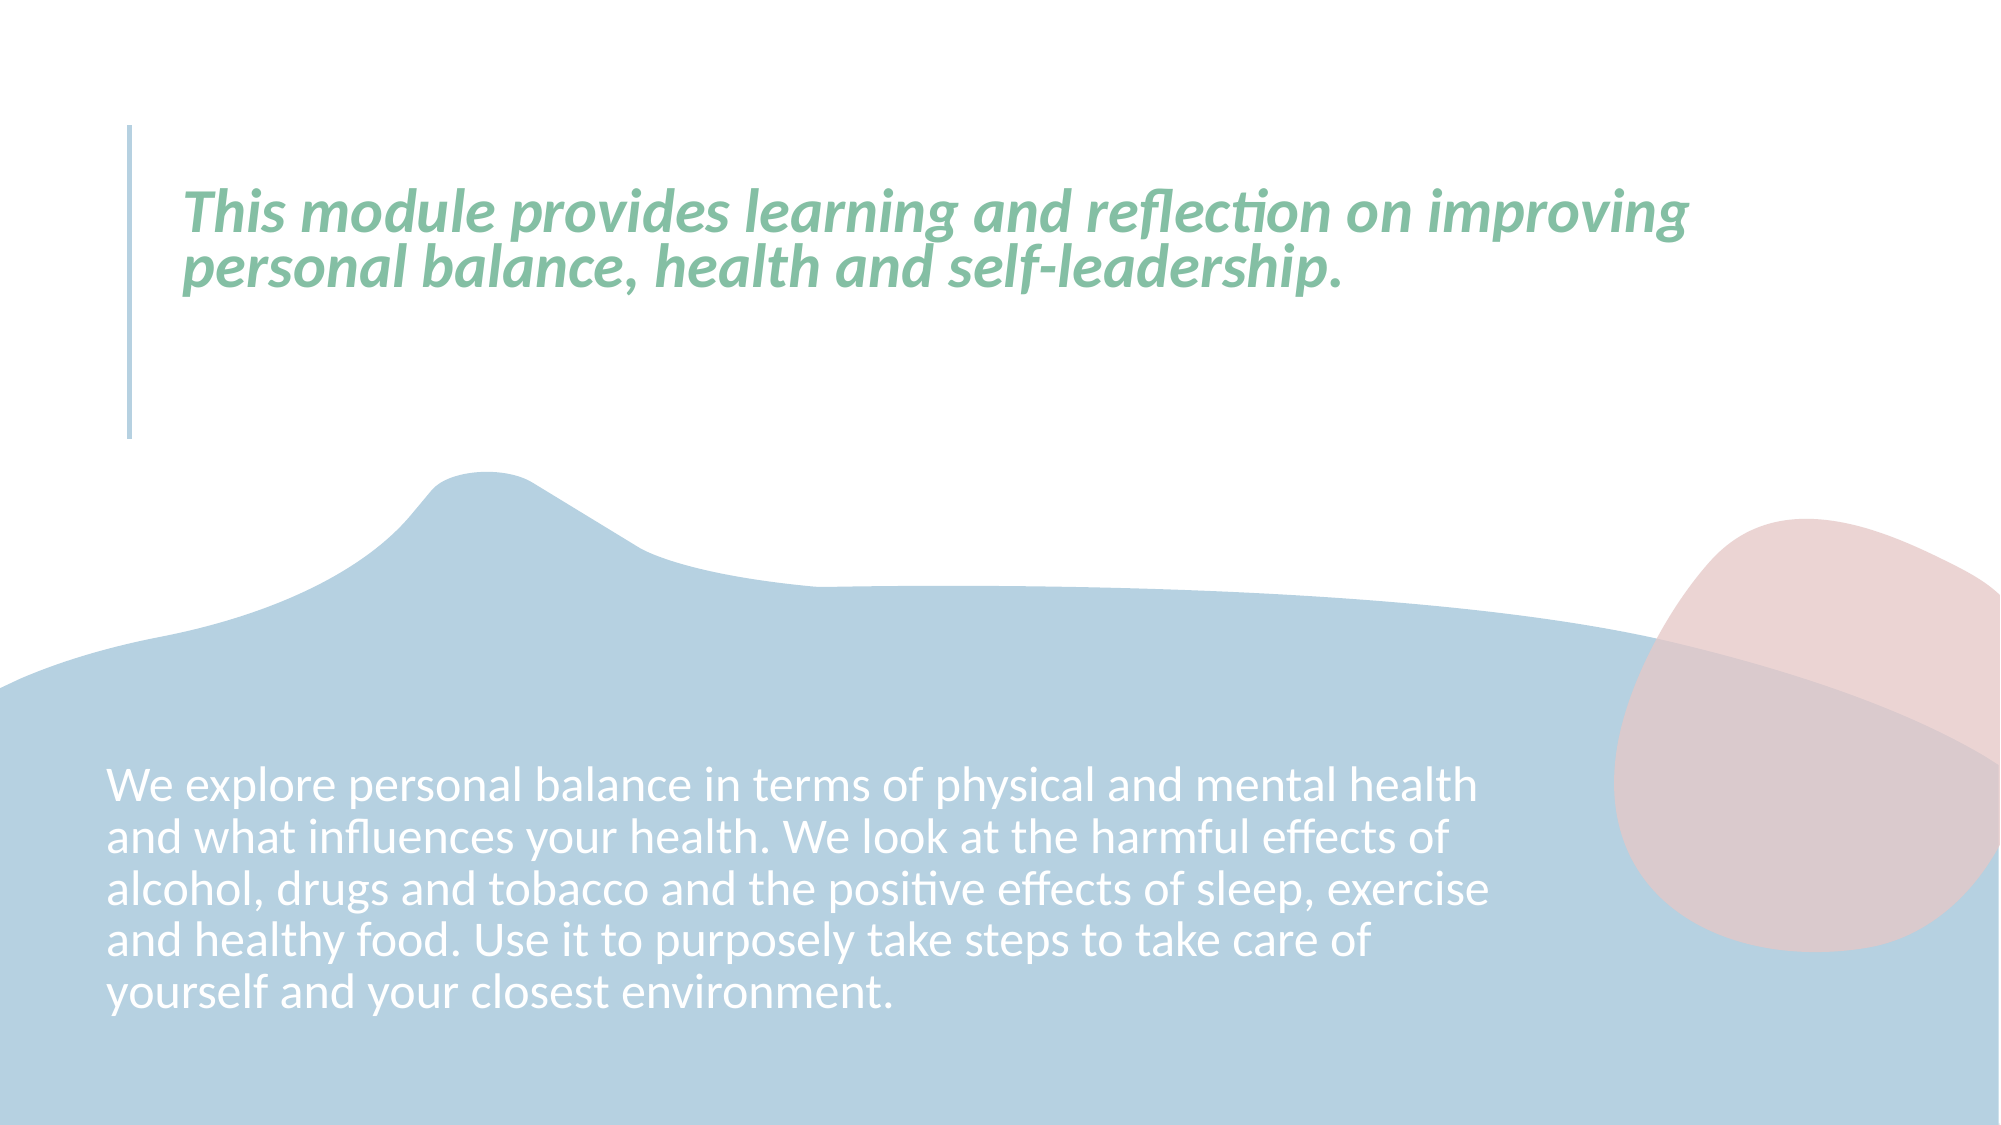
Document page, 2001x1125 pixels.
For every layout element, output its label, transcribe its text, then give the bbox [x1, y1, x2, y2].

text_box [0, 470, 2000, 1125]
text_box We explore personal balance in terms of physical and mental health and what influences your health. We look at the harmful effects of alcohol, drugs and tobacco and the positive effects of sleep, exercise and healthy food. Use it to purposely take steps to take care of yourself and your closest environment. [91, 752, 1526, 1051]
text_box This module provides learning and reflection on improving personal balance, health and self-leadership. [168, 181, 1747, 458]
text_box [1614, 518, 2000, 953]
